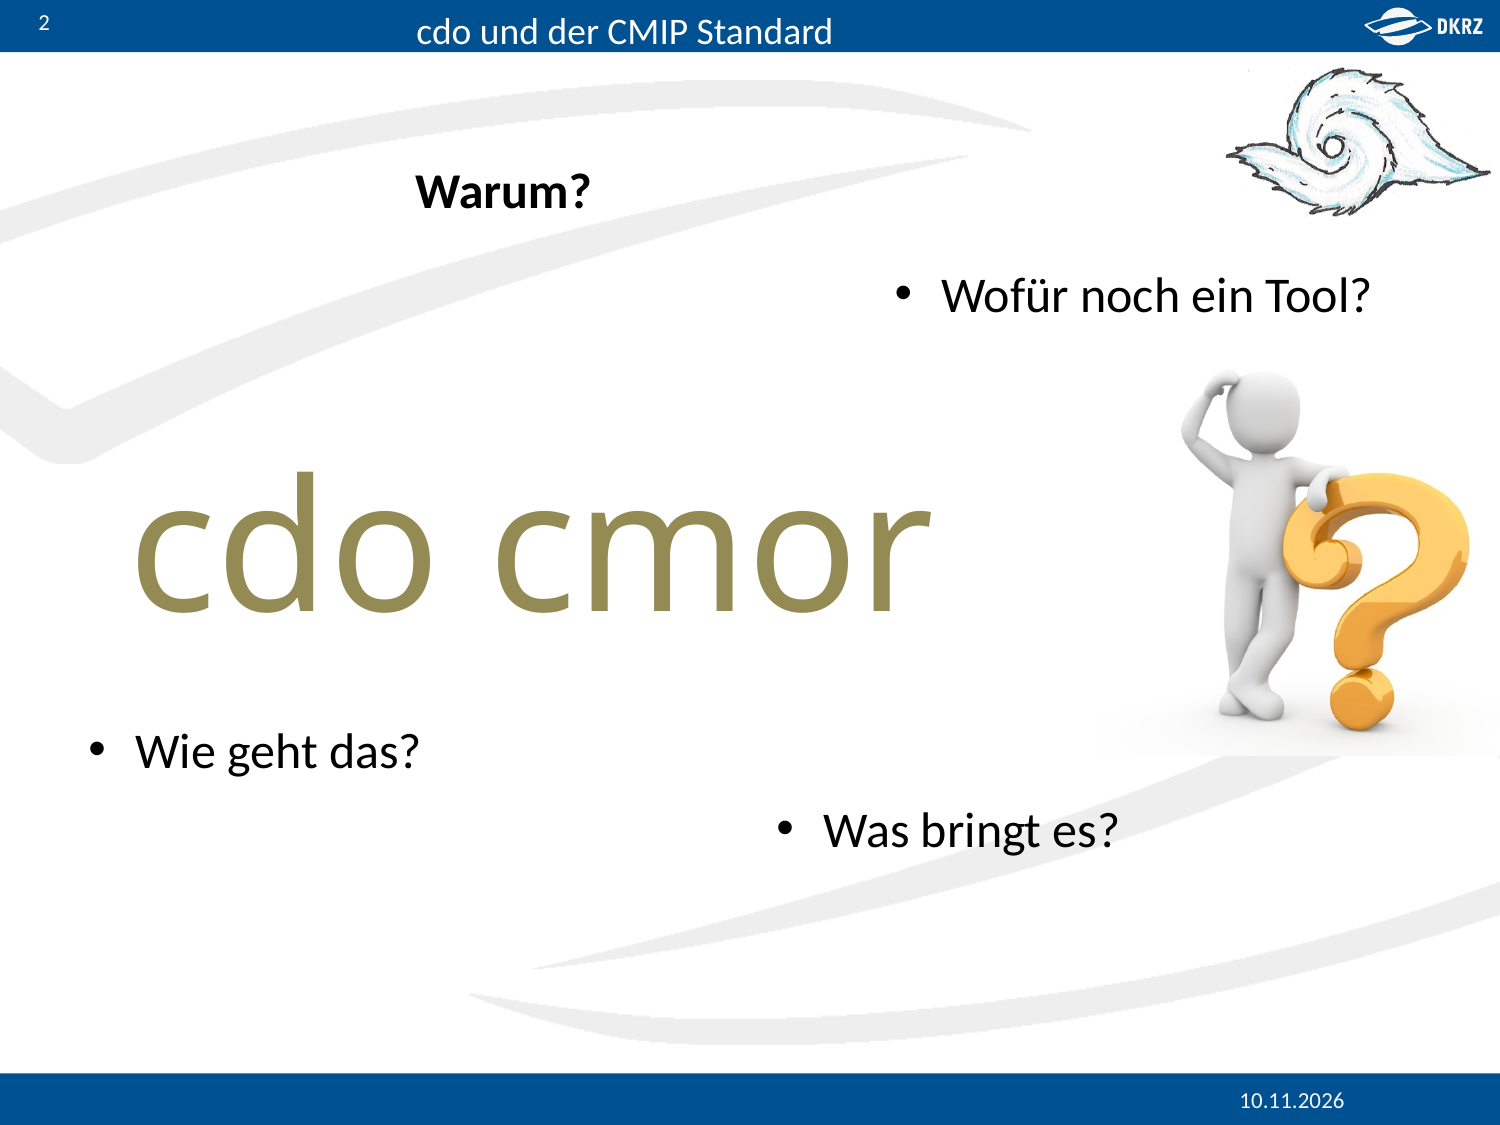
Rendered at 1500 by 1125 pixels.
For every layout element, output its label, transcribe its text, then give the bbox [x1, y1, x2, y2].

picture [0, 80, 1032, 464]
text_box Wie geht das? [73, 711, 438, 786]
text_box cdo cmor [113, 420, 1092, 656]
text_box Was bringt es? [761, 790, 1136, 865]
text_box Warum? [400, 151, 607, 227]
picture [470, 352, 1500, 1044]
text_box Wofür noch ein Tool? [879, 254, 1388, 330]
slide_number 2 [1, 0, 65, 53]
picture [1222, 65, 1492, 223]
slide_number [1187, 1072, 1360, 1125]
